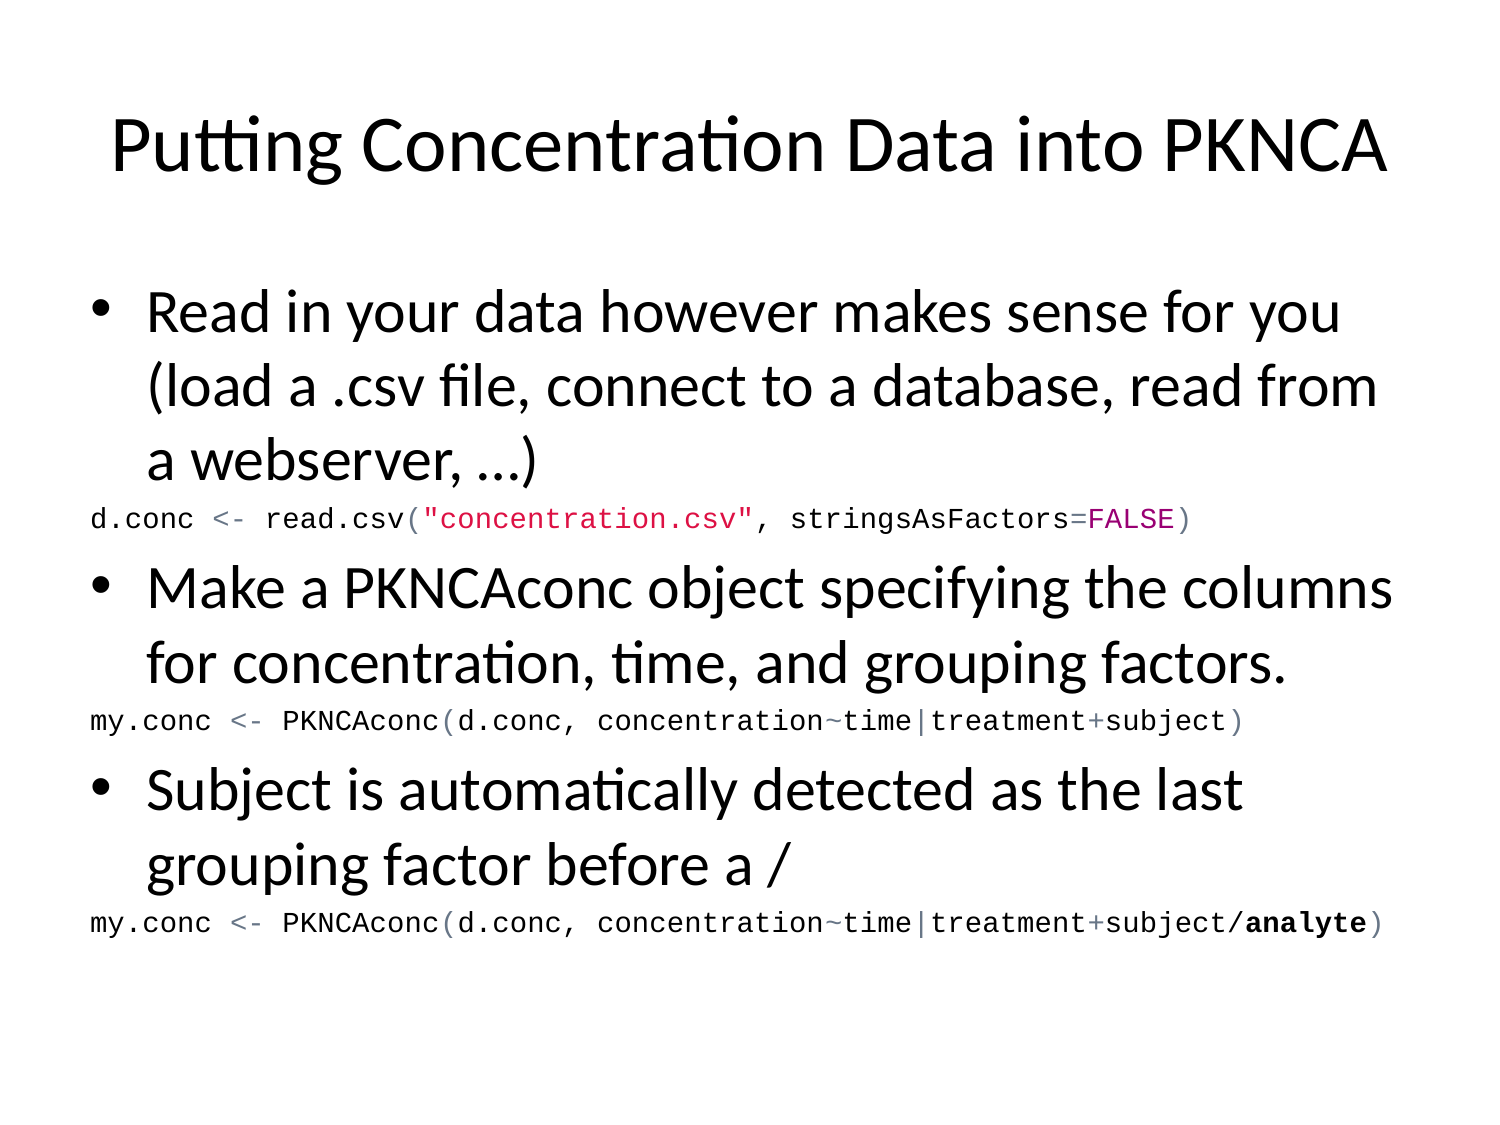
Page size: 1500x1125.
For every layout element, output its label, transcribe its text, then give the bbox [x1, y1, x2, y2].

list Read in your data however makes sense for you (load a .csv file, connect to a database, read from a webserver, …) d.conc <- read.csv("concentration.csv", stringsAsFactors=FALSE) Make a PKNCAconc object specifying the columns for concentration, time, and grouping factors. my.conc <- PKNCAconc(d.conc, concentration~time|treatment+subject) Subject is automatically detected as the last grouping factor before a / my.conc <- PKNCAconc(d.conc, concentration~time|treatment+subject/analyte) [75, 262, 1425, 1005]
title Putting Concentration Data into PKNCA [75, 45, 1425, 233]
